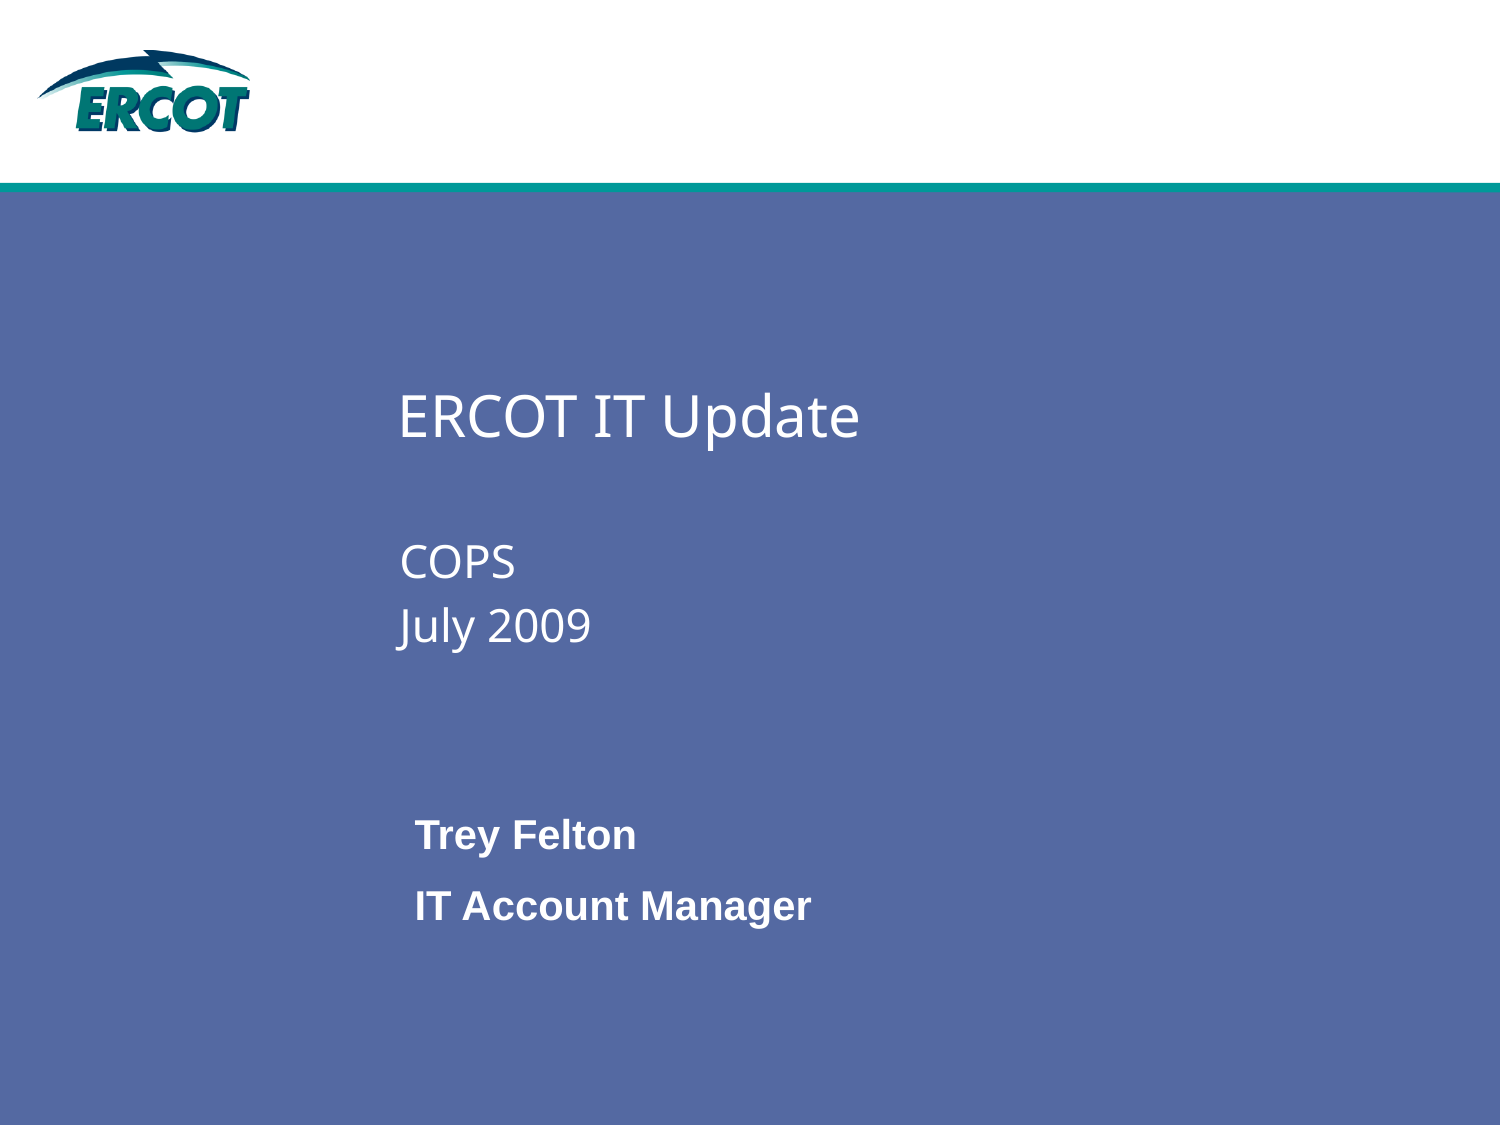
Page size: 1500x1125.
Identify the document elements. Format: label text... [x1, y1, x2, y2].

subtitle COPS July 2009 [384, 524, 1260, 713]
text_box Trey Felton IT Account Manager [399, 800, 1463, 936]
picture [37, 50, 250, 136]
title ERCOT IT Update [382, 312, 1371, 516]
